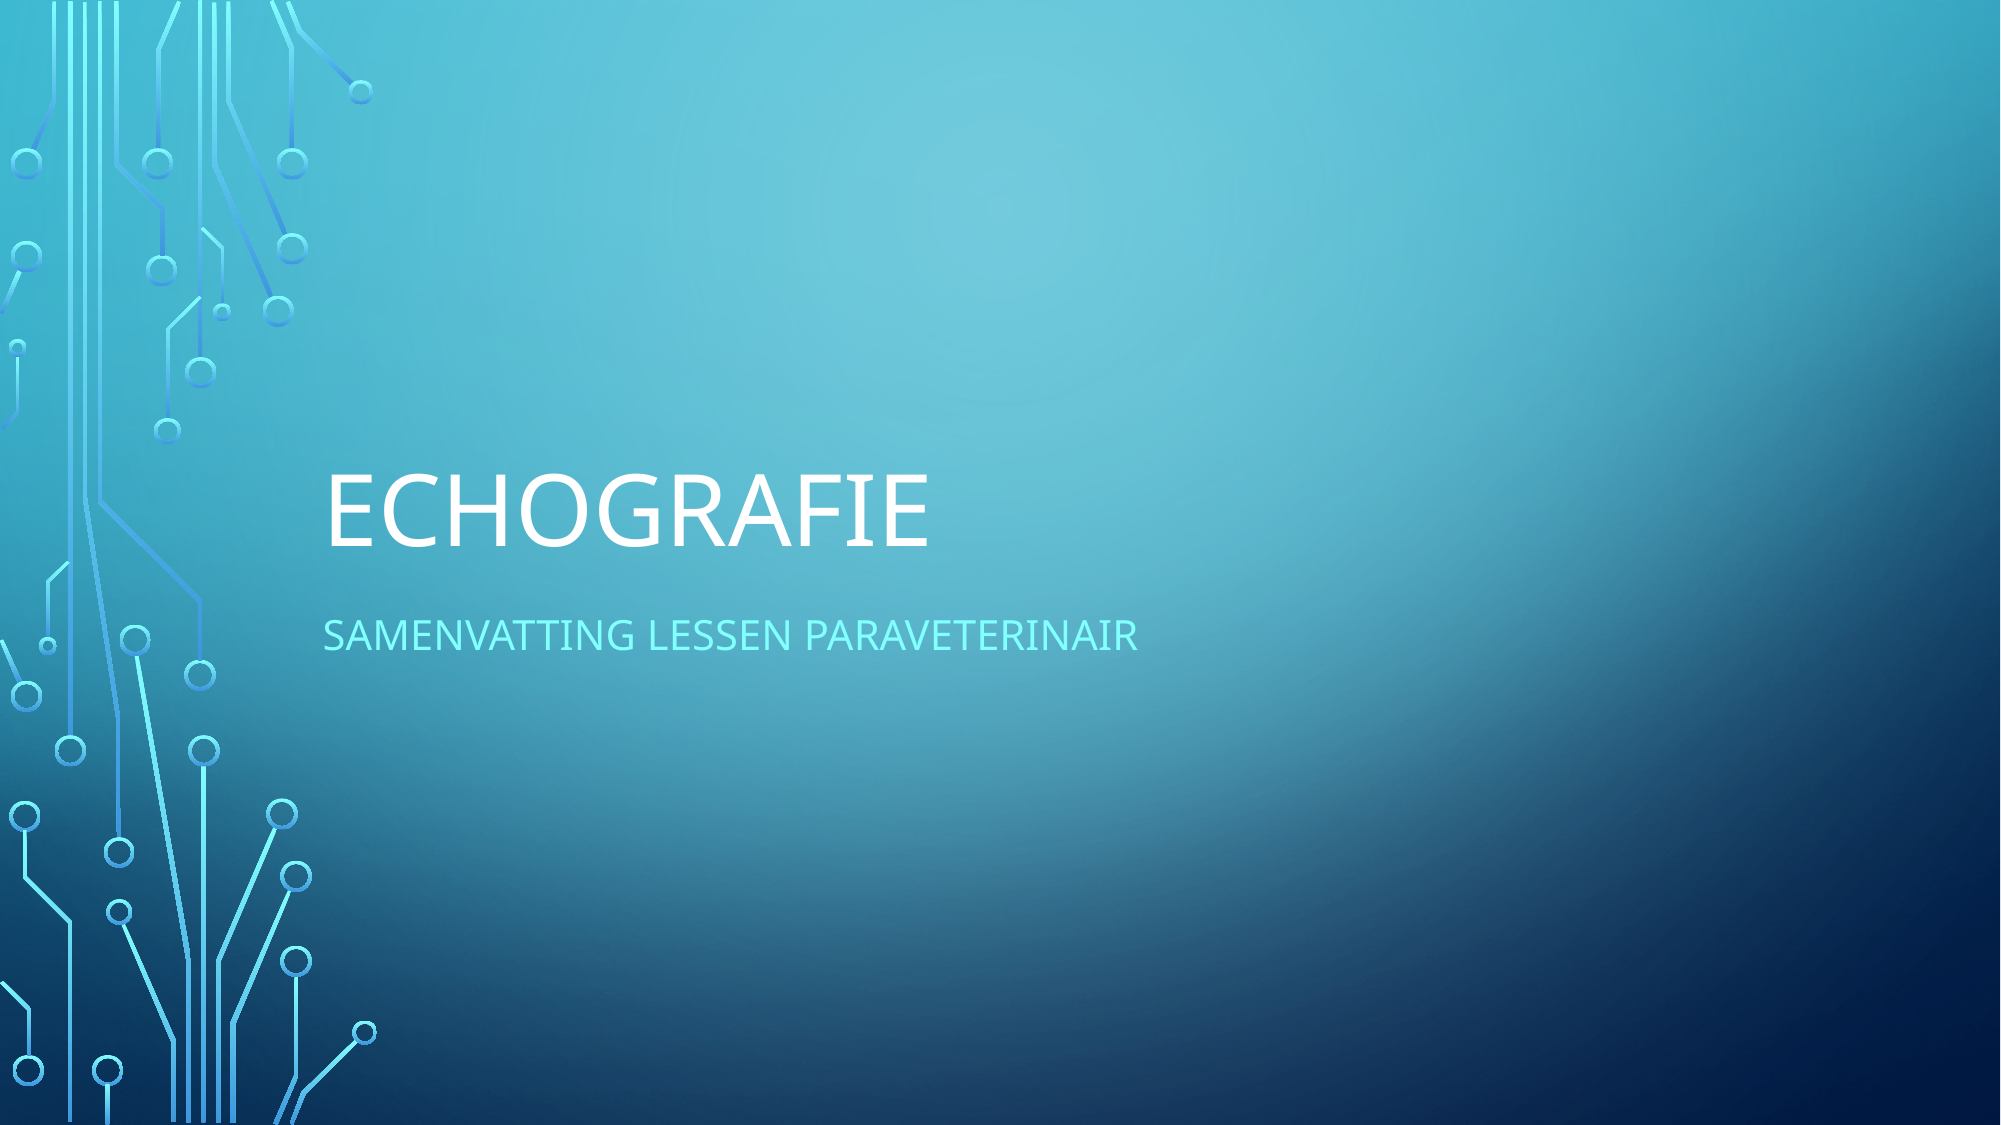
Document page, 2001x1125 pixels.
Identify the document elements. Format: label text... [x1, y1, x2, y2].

subtitle Samenvatting lessen paraveterinair [307, 590, 1750, 863]
title Echografie [307, 184, 1750, 576]
